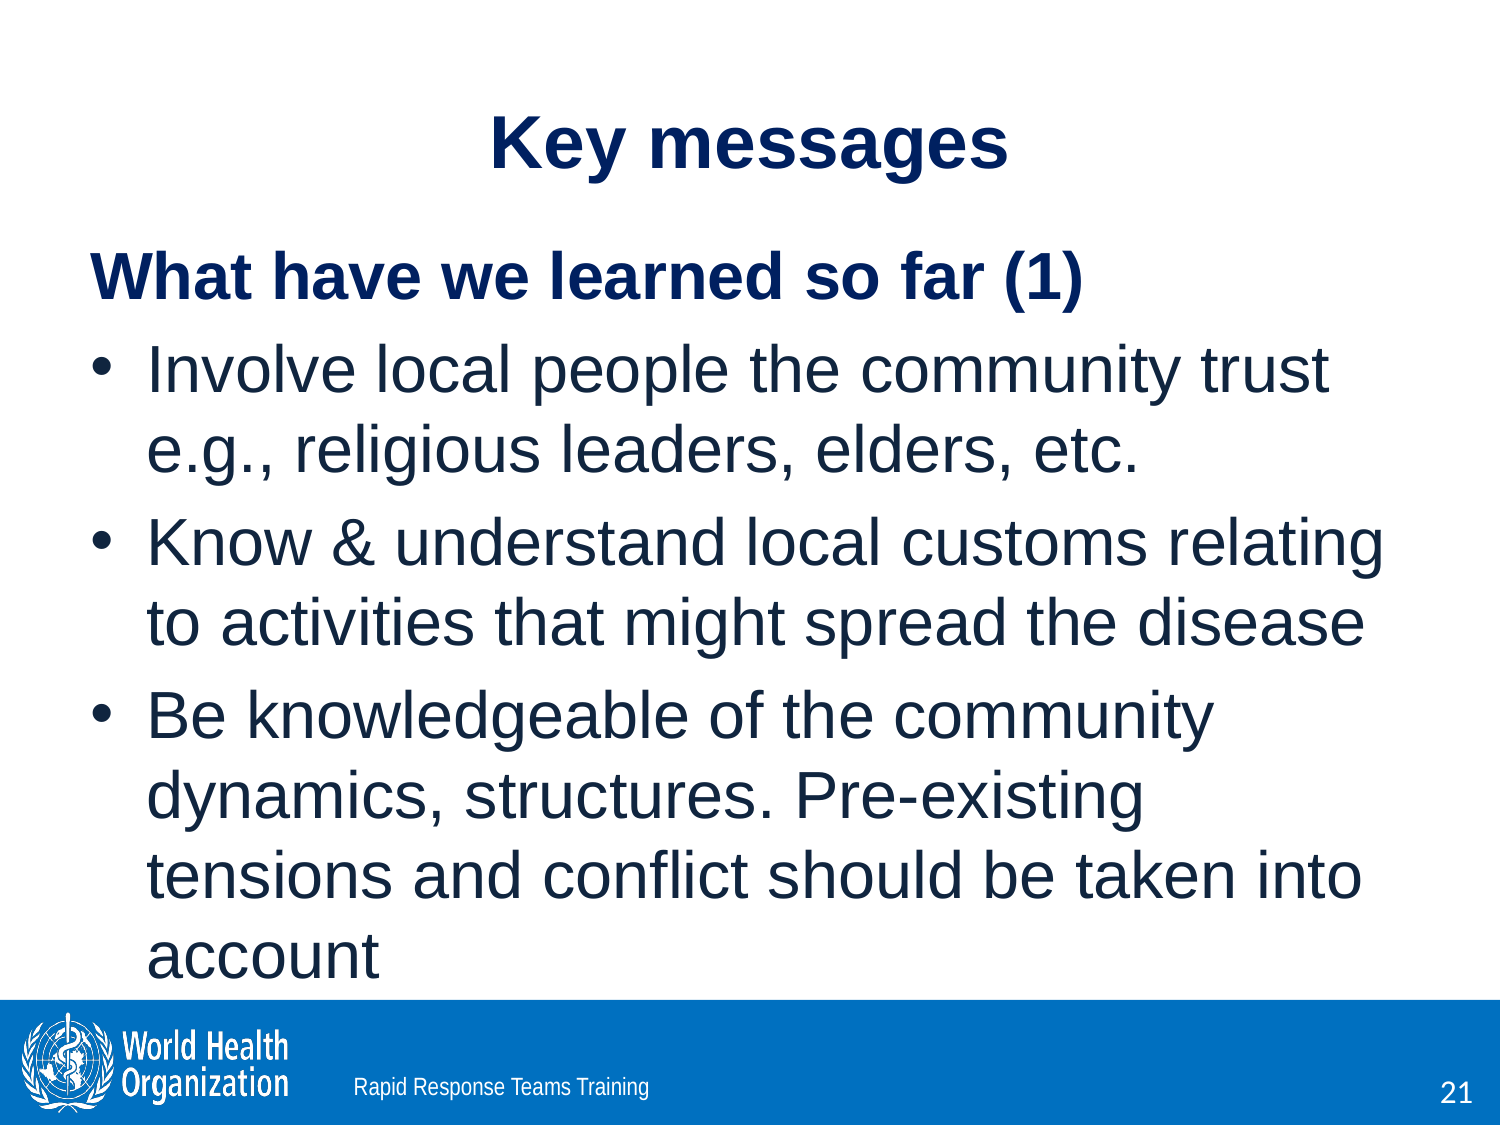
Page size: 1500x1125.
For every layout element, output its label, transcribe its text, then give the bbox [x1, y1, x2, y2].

picture [21, 1012, 288, 1113]
title Key messages [75, 45, 1425, 224]
list What have we learned so far (1) Involve local people the community trust e.g., religious leaders, elders, etc. Know & understand local customs relating to activities that might spread the disease Be knowledgeable of the community dynamics, structures. Pre-existing tensions and conflict should be taken into account [75, 224, 1425, 968]
